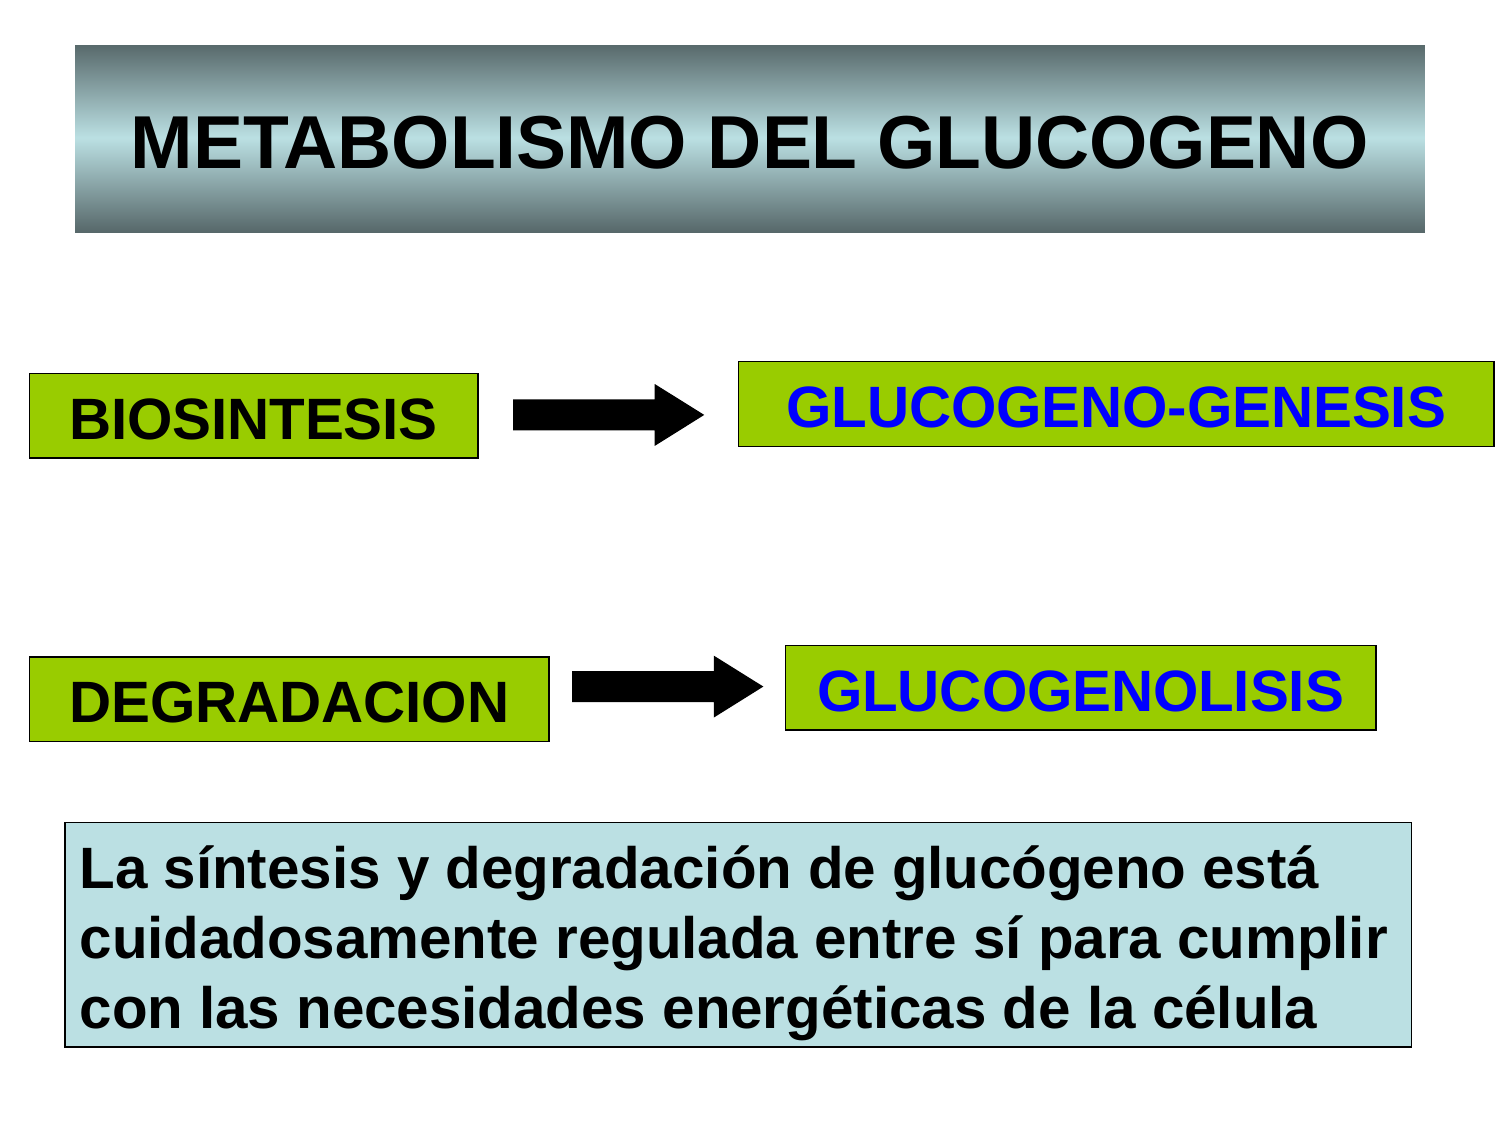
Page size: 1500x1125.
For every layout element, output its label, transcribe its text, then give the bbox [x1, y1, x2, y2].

text_box [513, 385, 703, 445]
text_box DEGRADACION [29, 657, 550, 742]
text_box La síntesis y degradación de glucógeno está cuidadosamente regulada entre sí para cumplir con las necesidades energéticas de la célula [64, 822, 1412, 1048]
title METABOLISMO DEL GLUCOGENO [74, 44, 1426, 233]
text_box [572, 657, 762, 717]
text_box GLUCOGENO-GENESIS [738, 361, 1495, 447]
text_box BIOSINTESIS [29, 373, 478, 459]
text_box GLUCOGENOLISIS [785, 645, 1376, 730]
